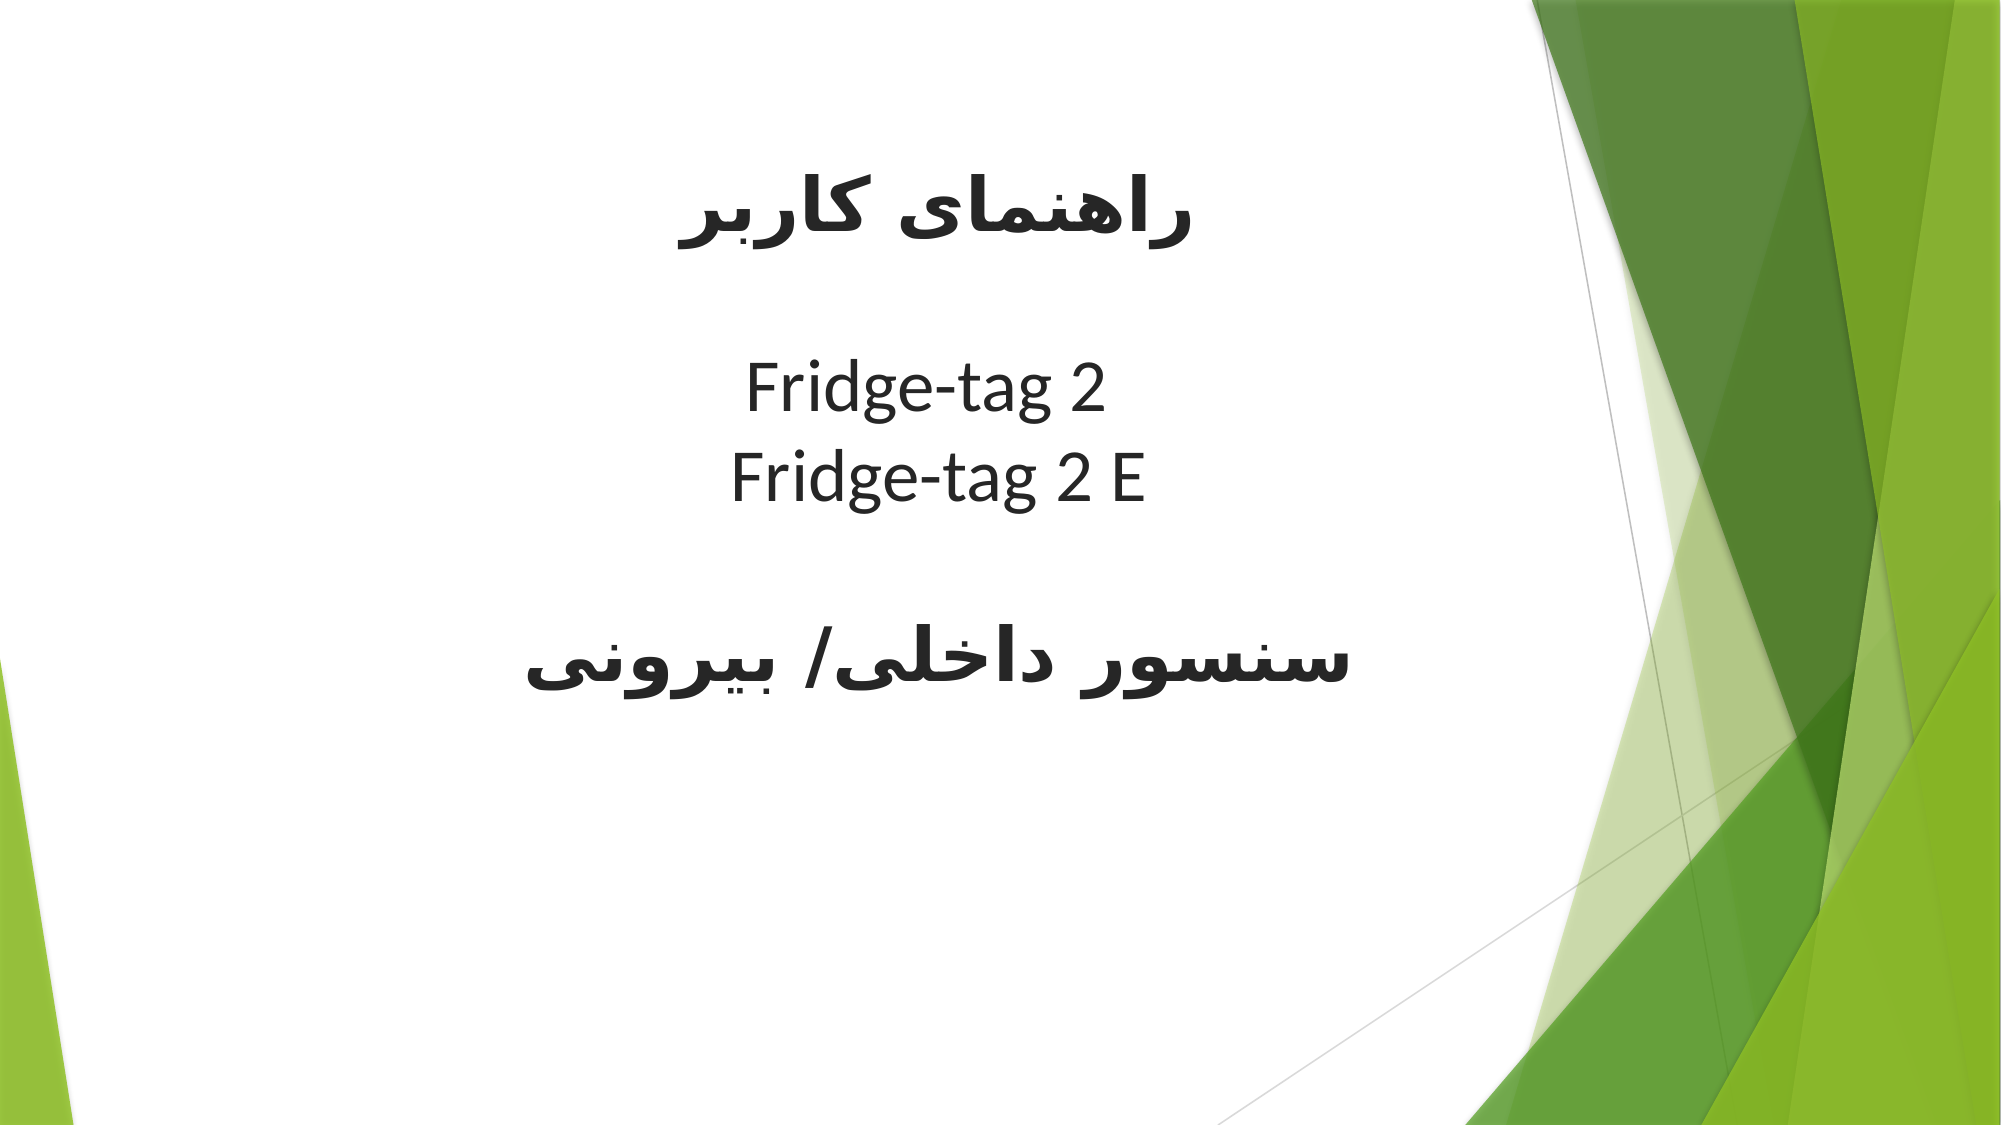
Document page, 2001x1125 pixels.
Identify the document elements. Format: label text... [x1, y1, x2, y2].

text_box راهنمای کاربر Fridge-tag 2 Fridge-tag 2 E سنسور داخلی/ بیرونی [207, 148, 1670, 1031]
